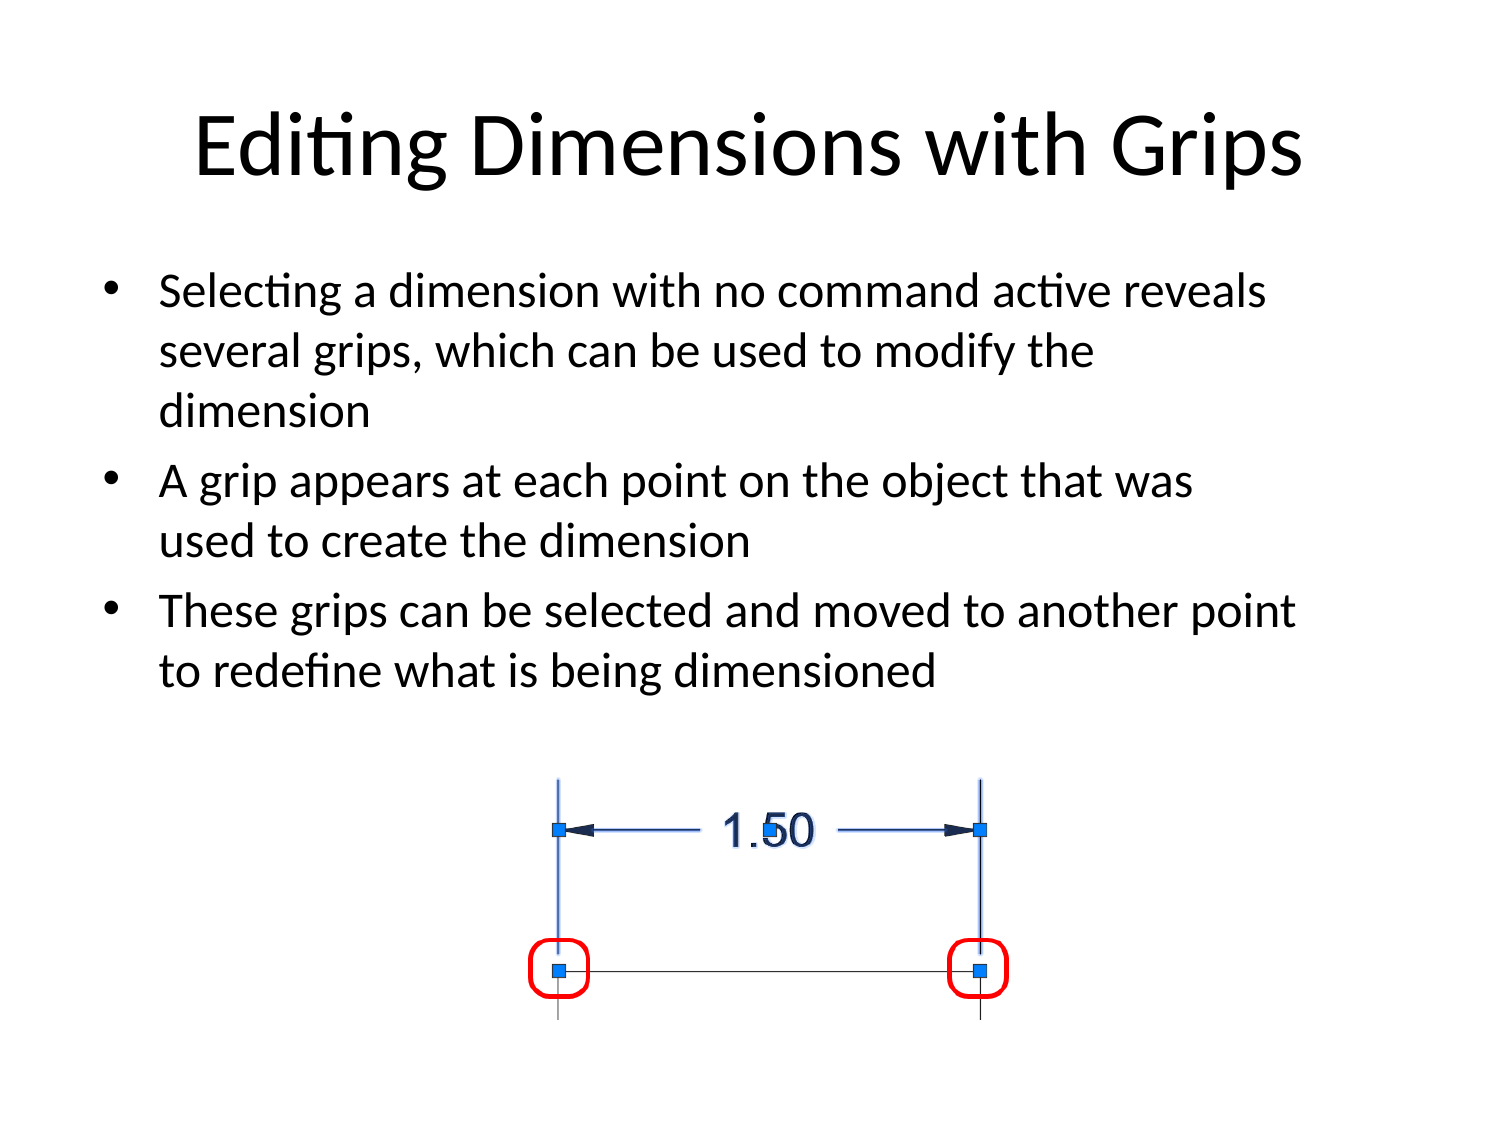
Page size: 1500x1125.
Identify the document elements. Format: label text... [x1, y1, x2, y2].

picture [512, 749, 1017, 1021]
list Selecting a dimension with no command active reveals several grips, which can be used to modify the dimension A grip appears at each point on the object that was used to create the dimension These grips can be selected and moved to another point to redefine what is being dimensioned [87, 249, 1313, 1075]
title Editing Dimensions with Grips [75, 45, 1425, 233]
